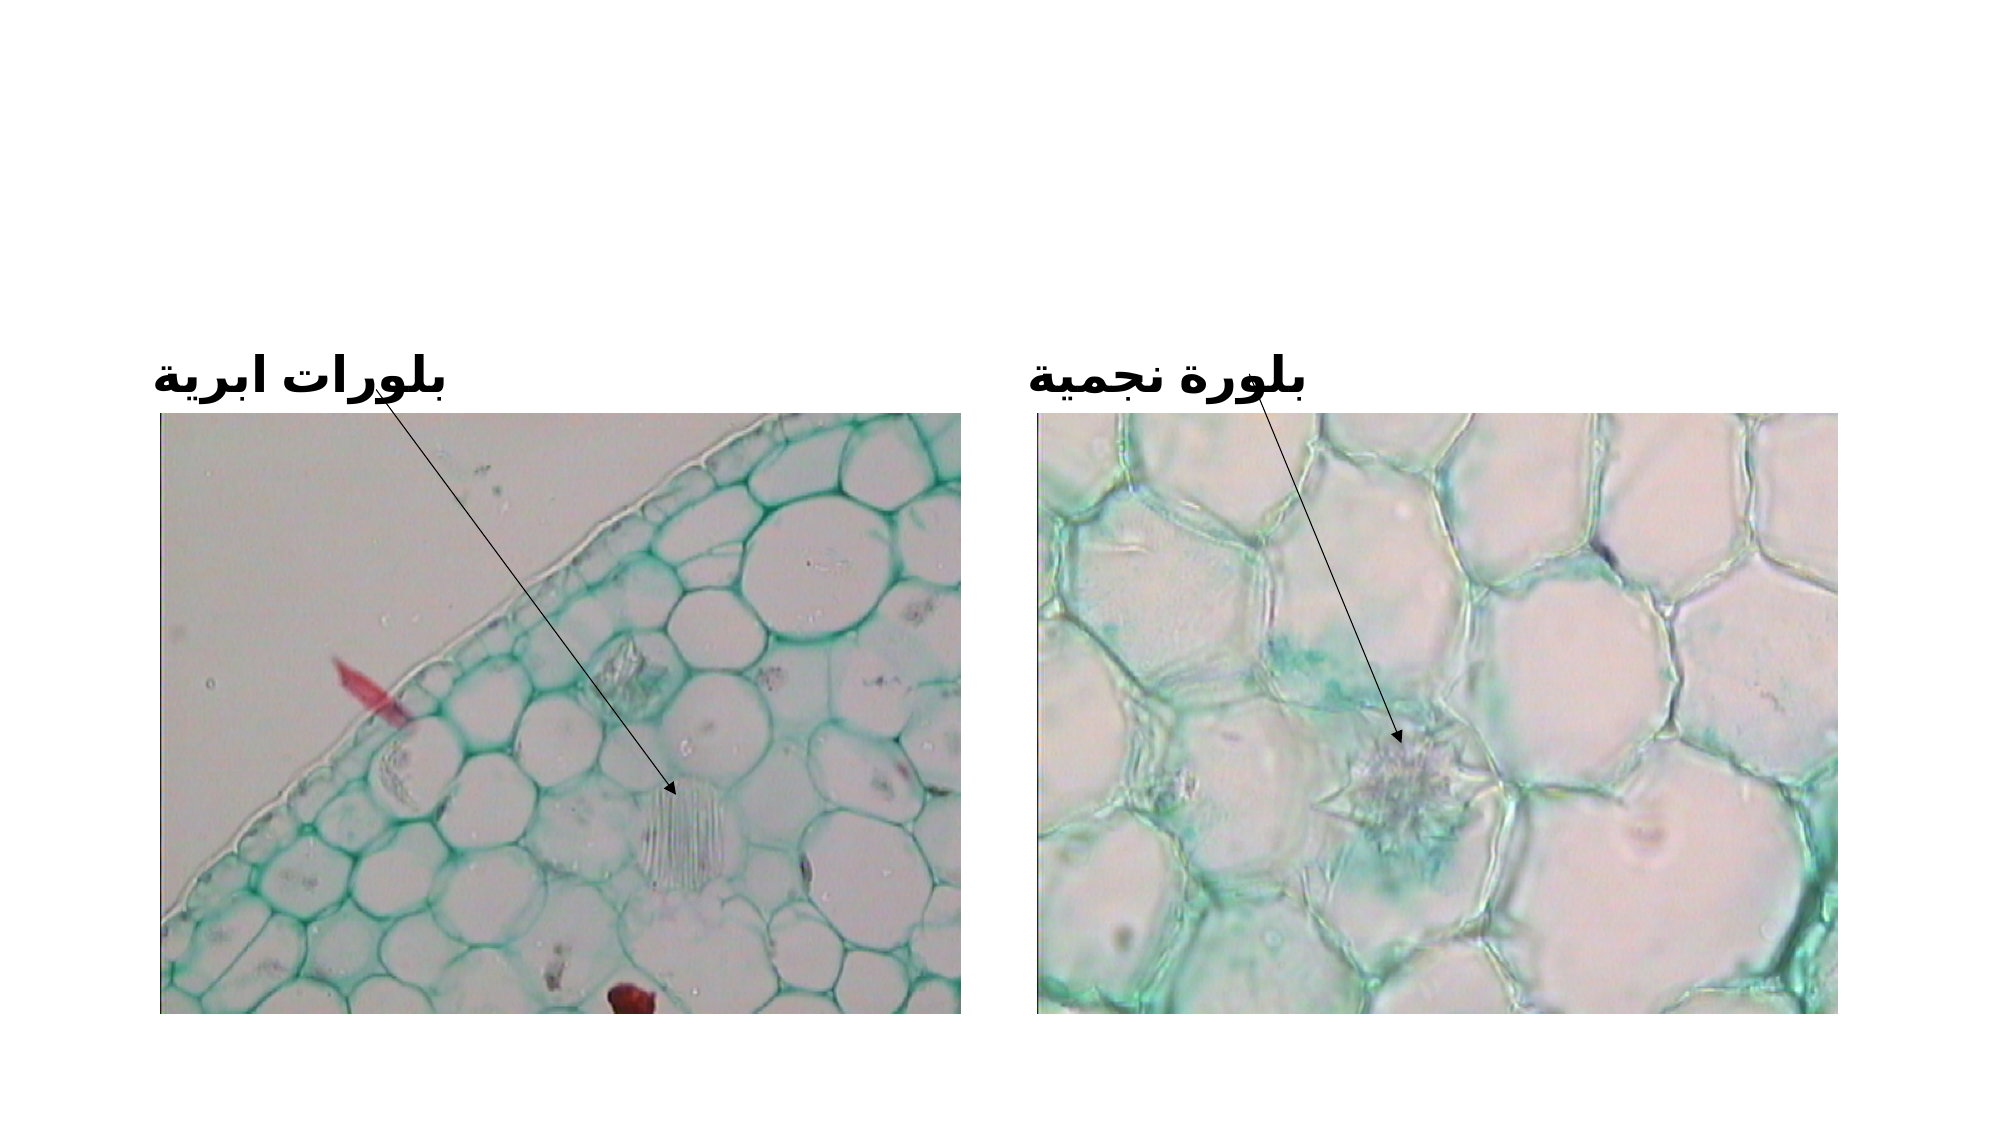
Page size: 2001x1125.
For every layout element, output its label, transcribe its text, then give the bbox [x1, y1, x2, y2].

list بلورات ابرية [137, 275, 984, 411]
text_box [1249, 373, 1402, 744]
list بلورة نجمية [1012, 275, 1863, 411]
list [160, 413, 961, 1014]
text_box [376, 389, 677, 795]
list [1037, 413, 1838, 1014]
